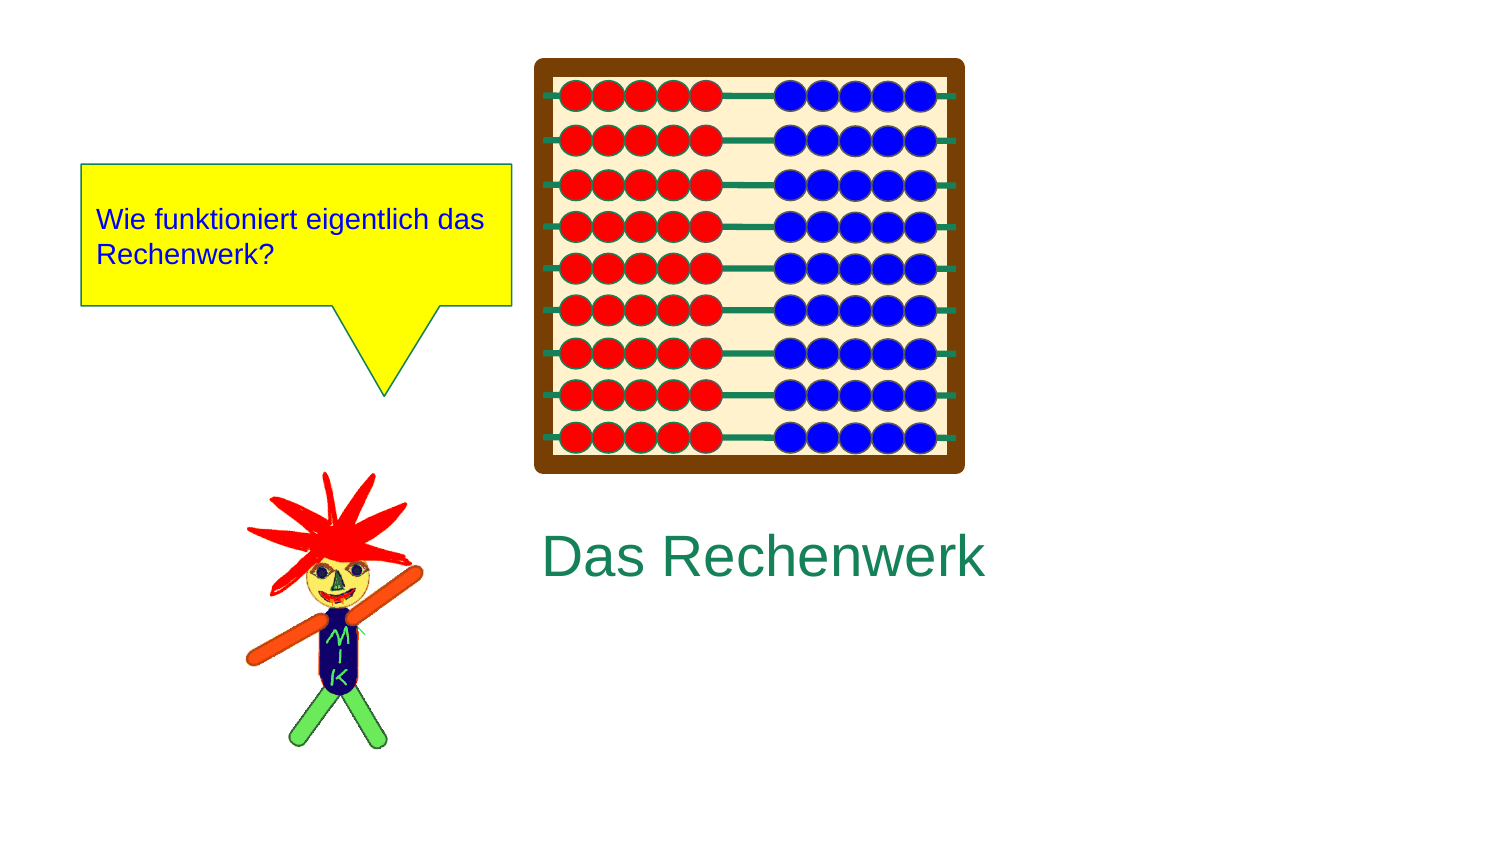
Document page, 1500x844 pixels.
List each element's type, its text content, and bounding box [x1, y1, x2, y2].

subtitle Das Rechenwerk [511, 502, 1017, 667]
picture [227, 464, 435, 757]
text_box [542, 67, 957, 466]
text_box Wie funktioniert eigentlich das Rechenwerk? [81, 164, 512, 397]
